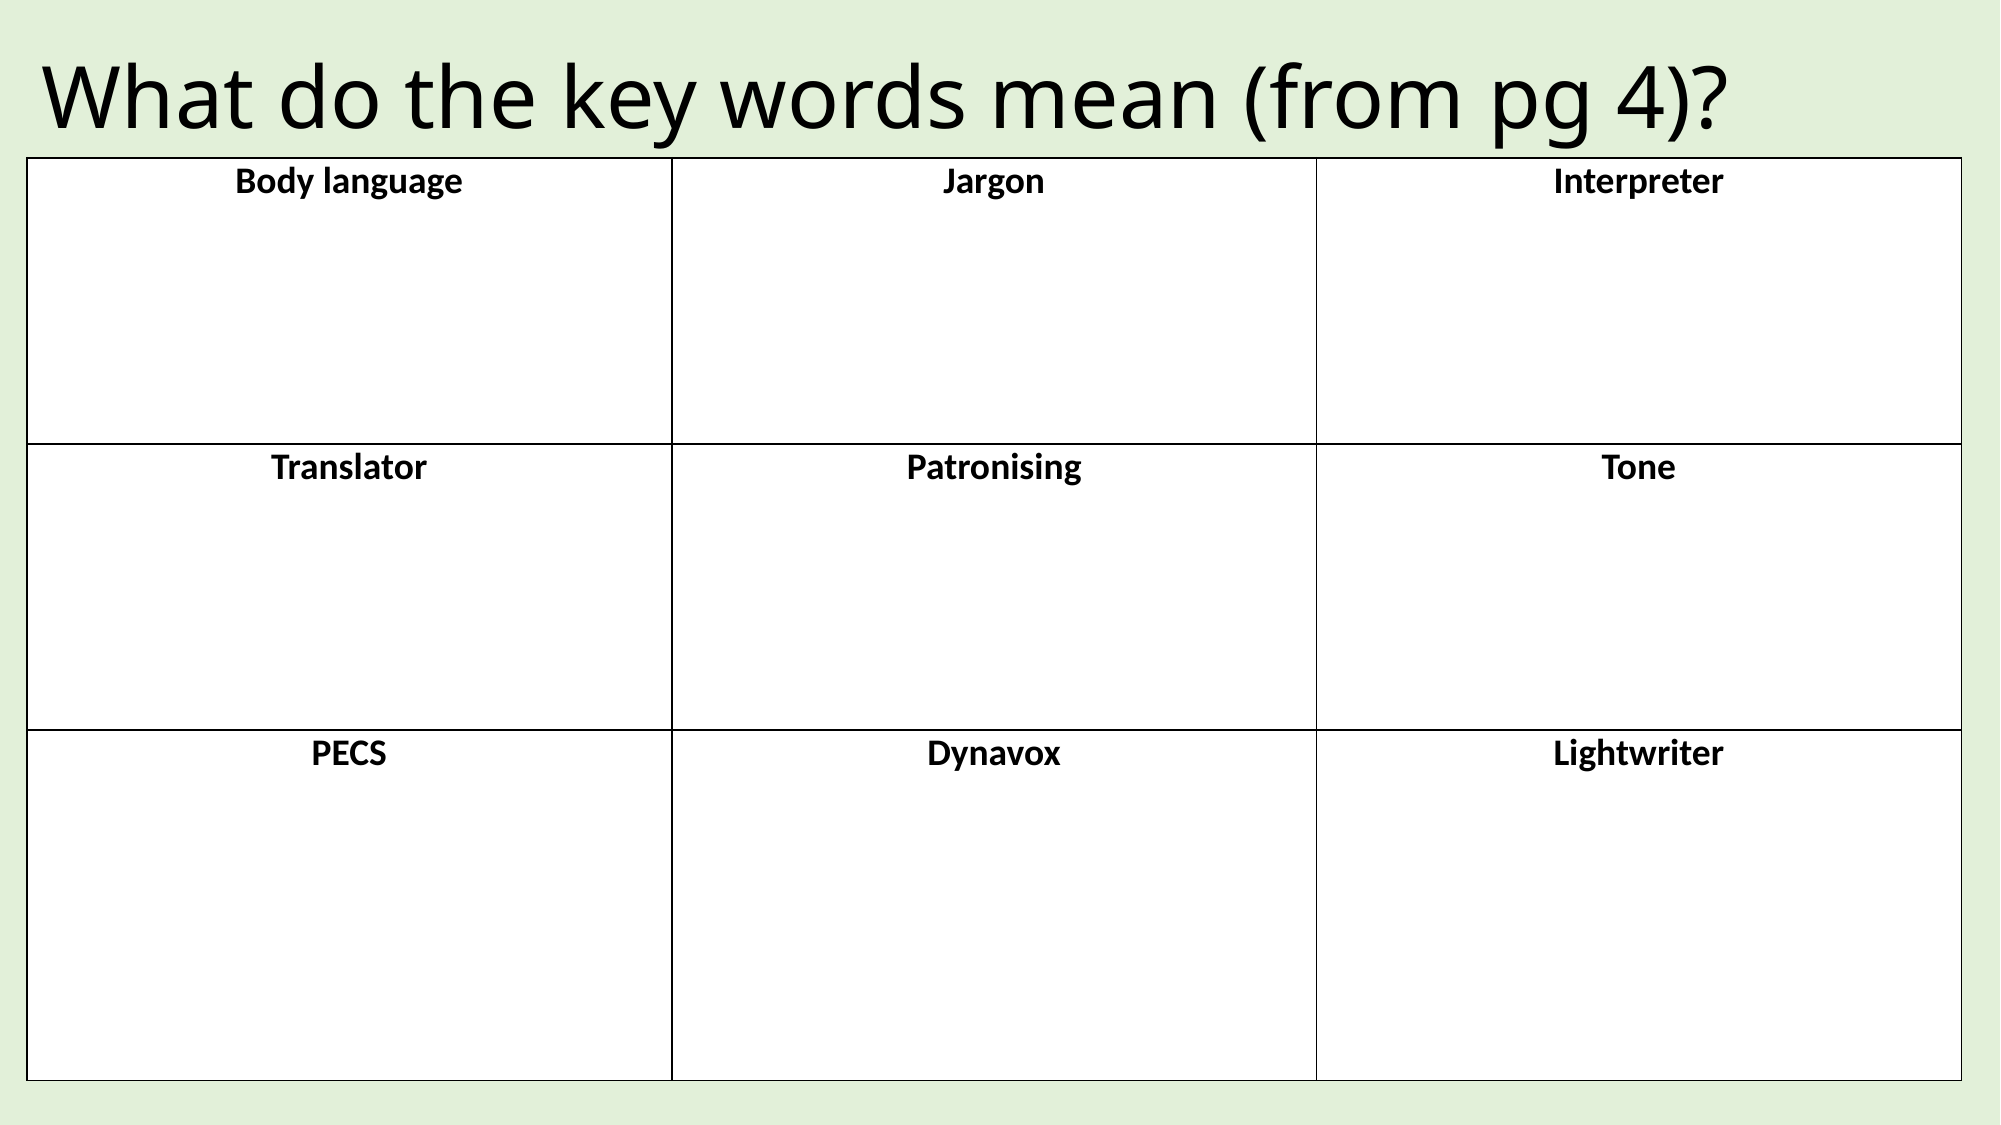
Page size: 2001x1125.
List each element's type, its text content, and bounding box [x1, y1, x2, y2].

table_header Interpreter [1317, 159, 1961, 443]
table_cell Lightwriter [1317, 731, 1961, 1080]
table_cell Dynavox [673, 731, 1316, 1080]
table_header Jargon [673, 159, 1316, 443]
table_cell Patronising [673, 445, 1316, 729]
title What do the key words mean (from pg 4)? [26, 44, 1752, 157]
table_cell PECS [28, 731, 671, 1080]
table_cell Tone [1317, 445, 1961, 729]
table_header Body language [28, 159, 671, 443]
table_cell Translator [28, 445, 671, 729]
